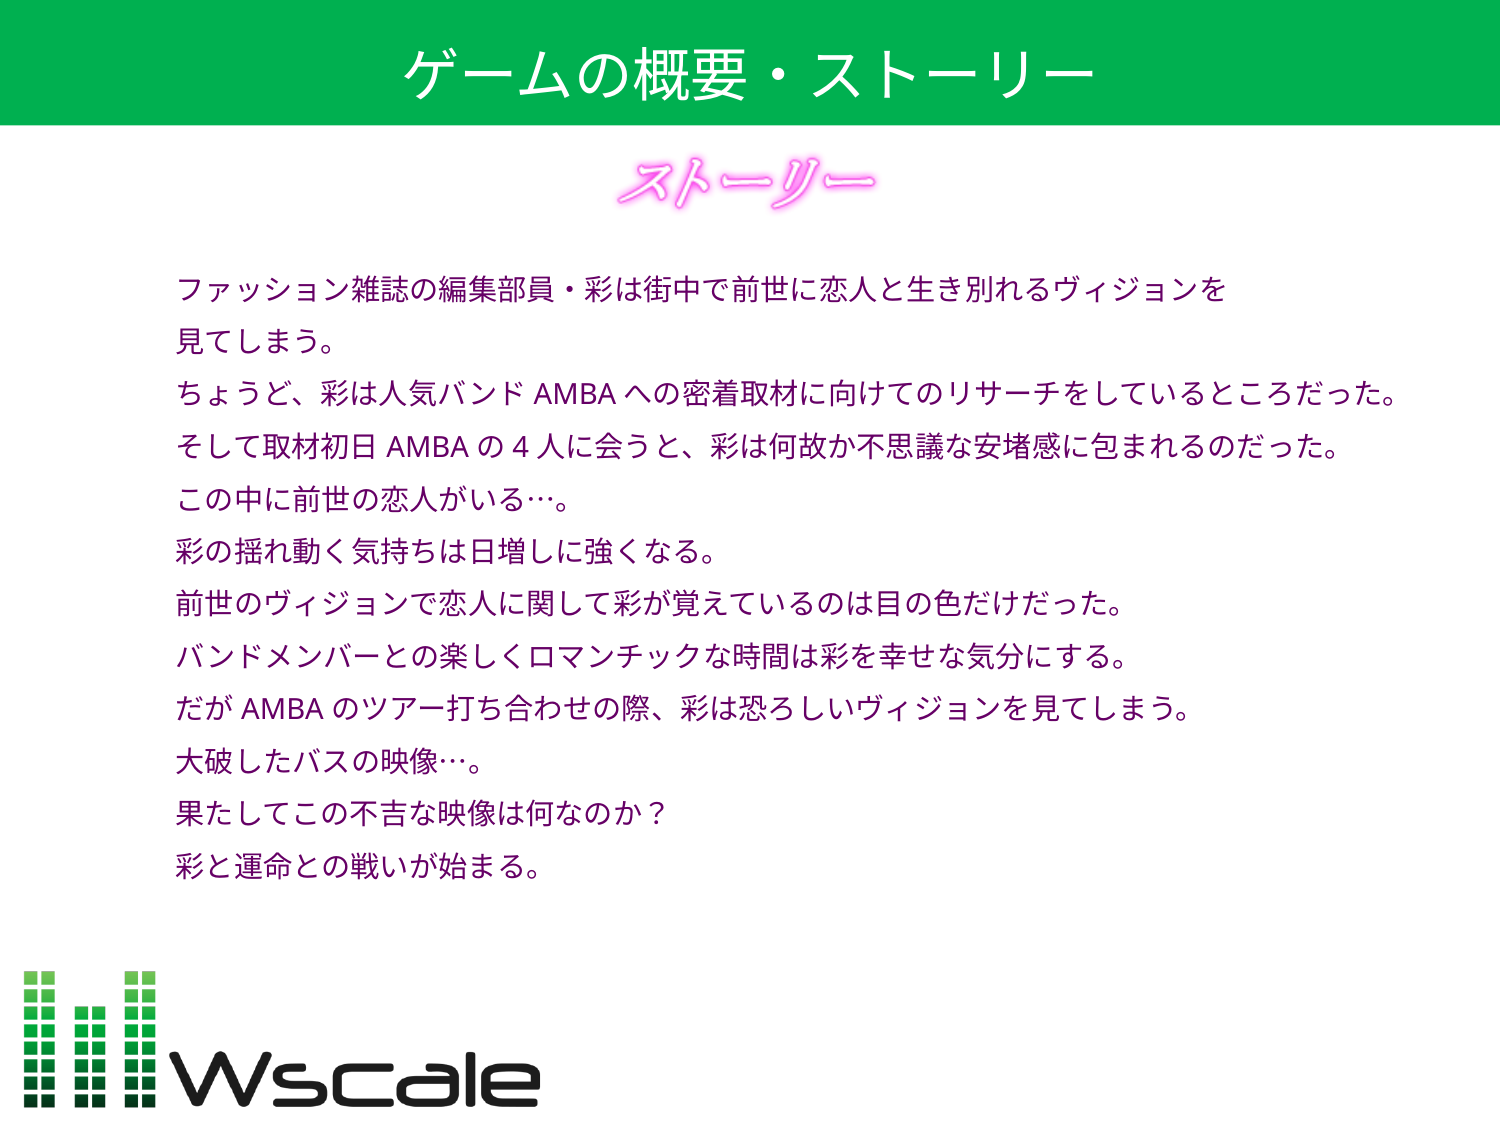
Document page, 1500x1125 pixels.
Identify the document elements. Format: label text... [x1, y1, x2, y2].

text_box ファッション雑誌の編集部員・彩は街中で前世に恋人と生き別れるヴィジョンを 見てしまう。 ちょうど、彩は人気バンドAMBAへの密着取材に向けてのリサーチをしているところだった。 そして取材初日AMBAの4人に会うと、彩は何故か不思議な安堵感に包まれるのだった。 この中に前世の恋人がいる…。 彩の揺れ動く気持ちは日増しに強くなる。 前世のヴィジョンで恋人に関して彩が覚えているのは目の色だけだった。 バンドメンバーとの楽しくロマンチックな時間は彩を幸せな気分にする。 だがAMBAのツアー打ち合わせの際、彩は恐ろしいヴィジョンを見てしまう。 大破したバスの映像…。 果たしてこの不吉な映像は何なのか？ 彩と運命との戦いが始まる。 [160, 243, 1306, 988]
picture [0, 954, 561, 1125]
picture [586, 125, 914, 245]
text_box ゲームの概要・ストーリー [74, 30, 1425, 117]
